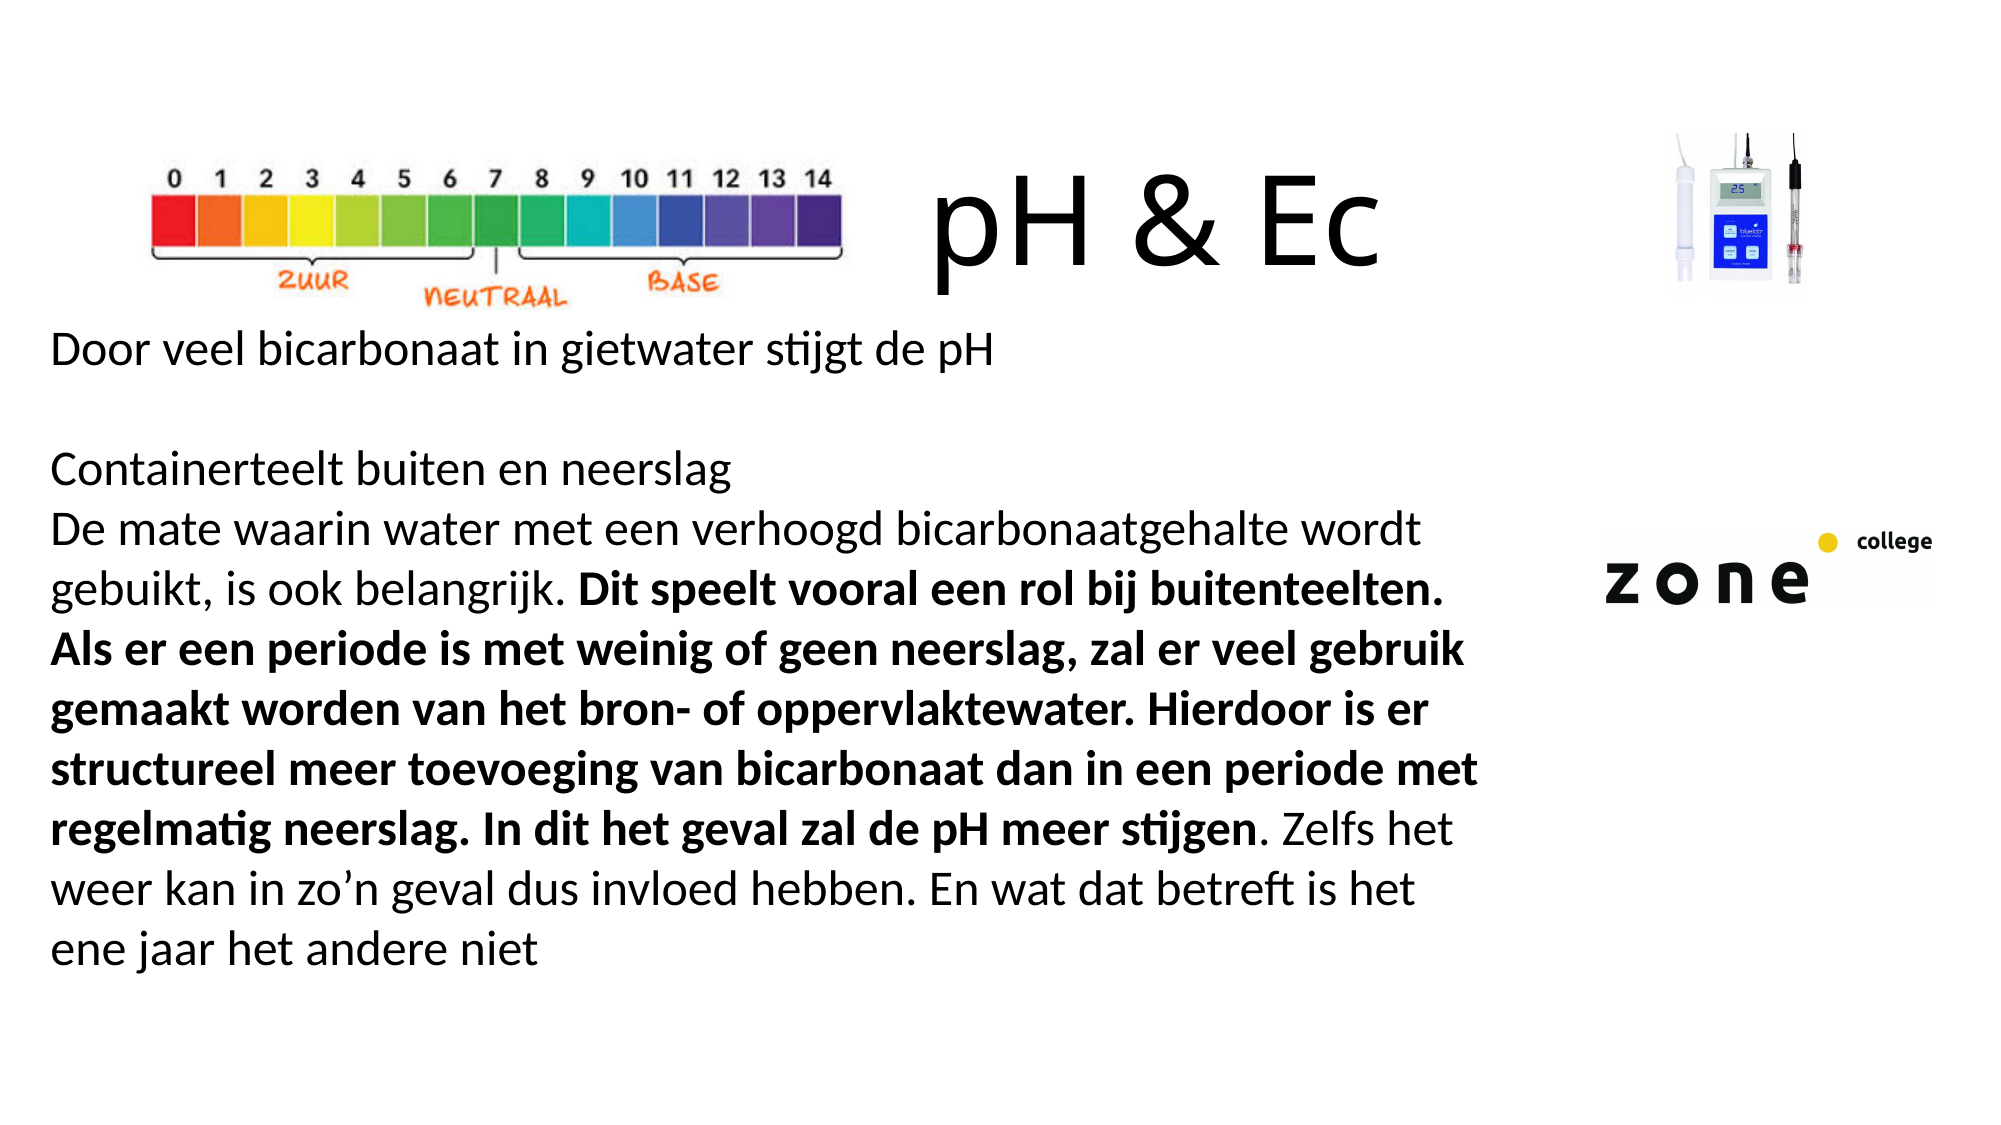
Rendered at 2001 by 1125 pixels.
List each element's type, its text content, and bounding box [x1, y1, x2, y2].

text_box Door veel bicarbonaat in gietwater stijgt de pH Containerteelt buiten en neerslag De mate waarin water met een verhoogd bicarbonaatgehalte wordt gebuikt, is ook belangrijk. Dit speelt vooral een rol bij buitenteelten. Als er een periode is met weinig of geen neerslag, zal er veel gebruik gemaakt worden van het bron- of oppervlaktewater. Hierdoor is er structureel meer toevoeging van bicarbonaat dan in een periode met regelmatig neerslag. In dit het geval zal de pH meer stijgen. Zelfs het weer kan in zo’n geval dus invloed hebben. En wat dat betreft is het ene jaar het andere niet [35, 82, 1513, 983]
picture [1654, 133, 1821, 299]
picture [136, 147, 860, 318]
picture [1606, 531, 1932, 605]
